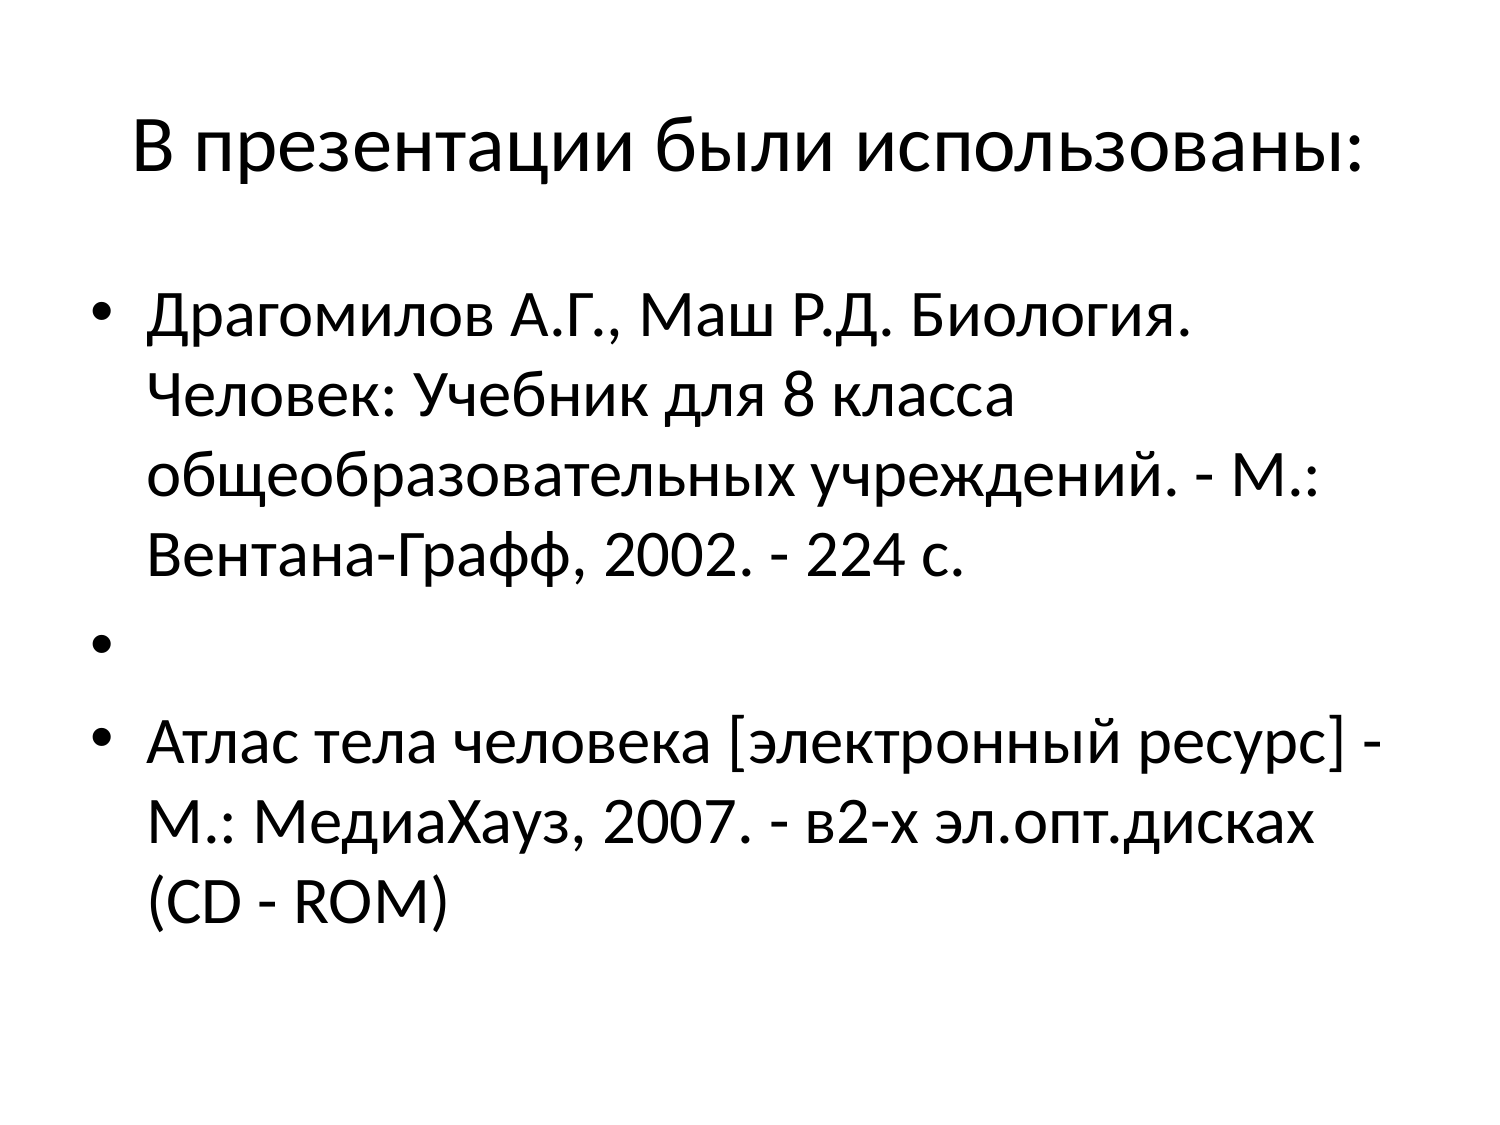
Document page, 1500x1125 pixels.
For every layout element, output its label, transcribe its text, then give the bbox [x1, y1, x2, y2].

title В презентации были использованы: [75, 45, 1425, 233]
list Драгомилов А.Г., Маш Р.Д. Биология. Человек: Учебник для 8 класса общеобразовательных учреждений. - М.: Вентана-Графф, 2002. - 224 с. Атлас тела человека [электронный ресурс] - М.: МедиаХауз, 2007. - в2-х эл.опт.дисках (CD - ROM) [75, 262, 1425, 1005]
